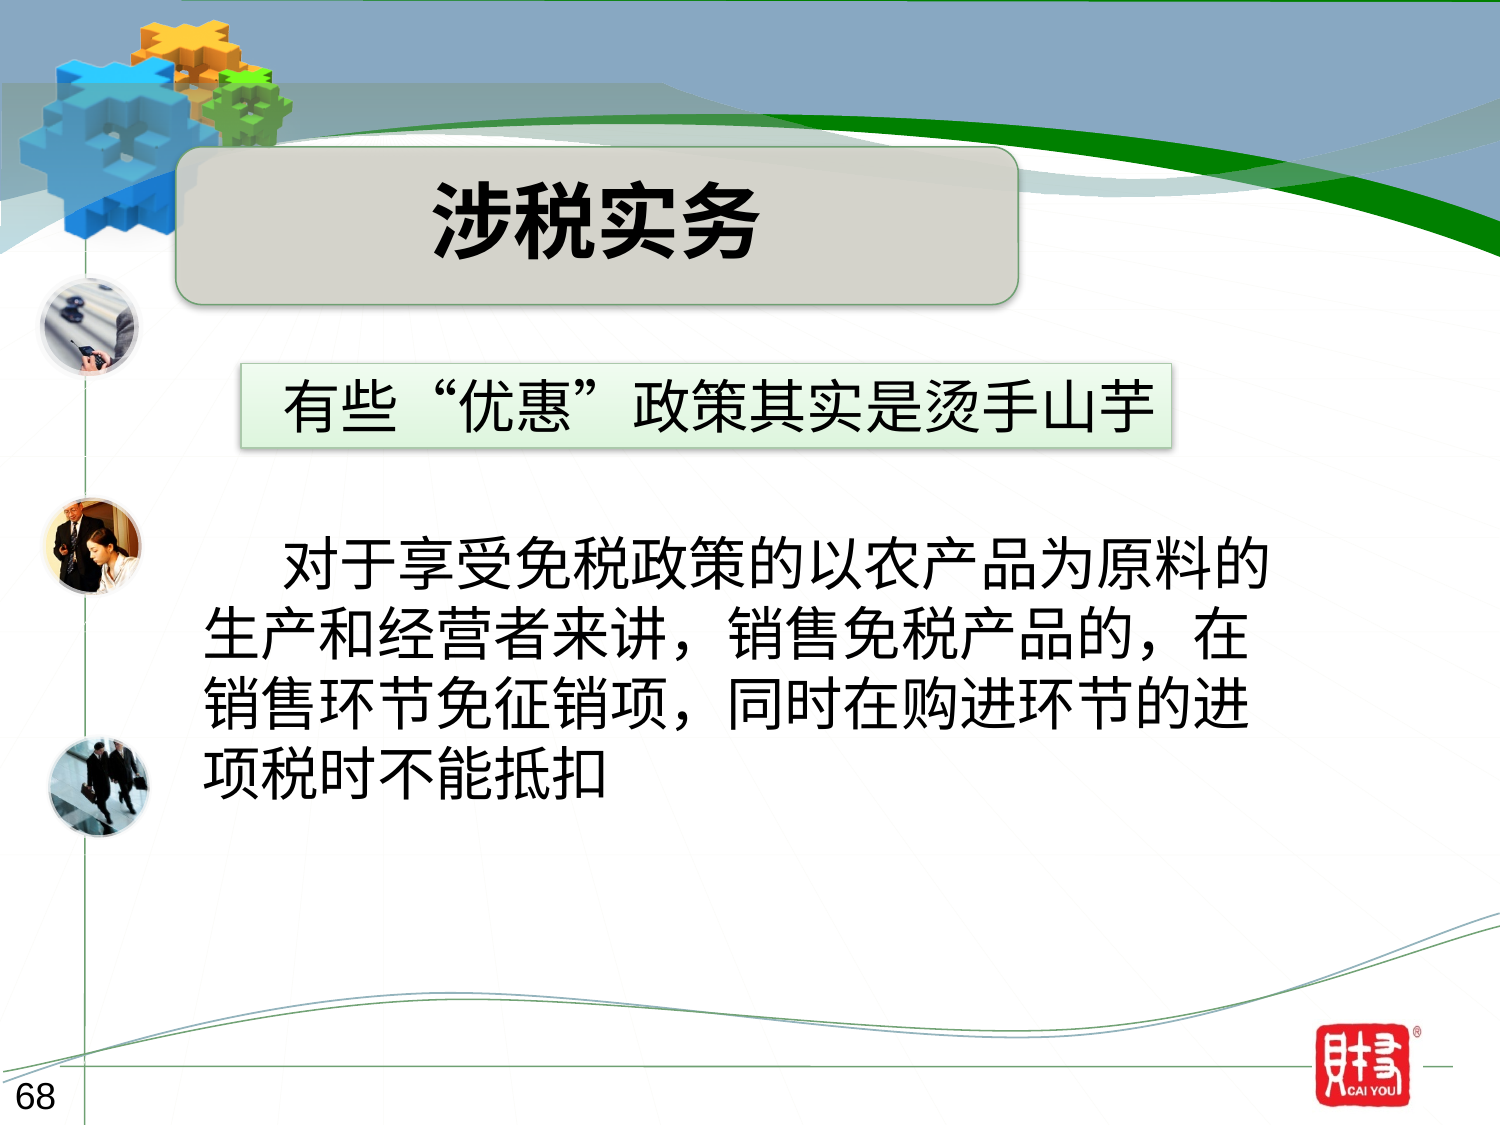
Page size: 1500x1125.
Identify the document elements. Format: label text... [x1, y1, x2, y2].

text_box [175, 146, 1019, 305]
text_box 有些“优惠”政策其实是烫手山芋 [240, 363, 1172, 449]
picture [0, 18, 300, 226]
picture [1312, 1019, 1423, 1114]
picture [6, 170, 175, 252]
picture [277, 142, 300, 146]
text_box 对于享受免税政策的以农产品为原料的 生产和经营者来讲，销售免税产品的，在 销售环节免征销项，同时在购进环节的进 项税时不能抵扣 [187, 519, 1301, 815]
picture [51, 740, 147, 835]
picture [45, 283, 134, 371]
picture [46, 501, 138, 591]
text_box 68 [0, 1064, 94, 1125]
